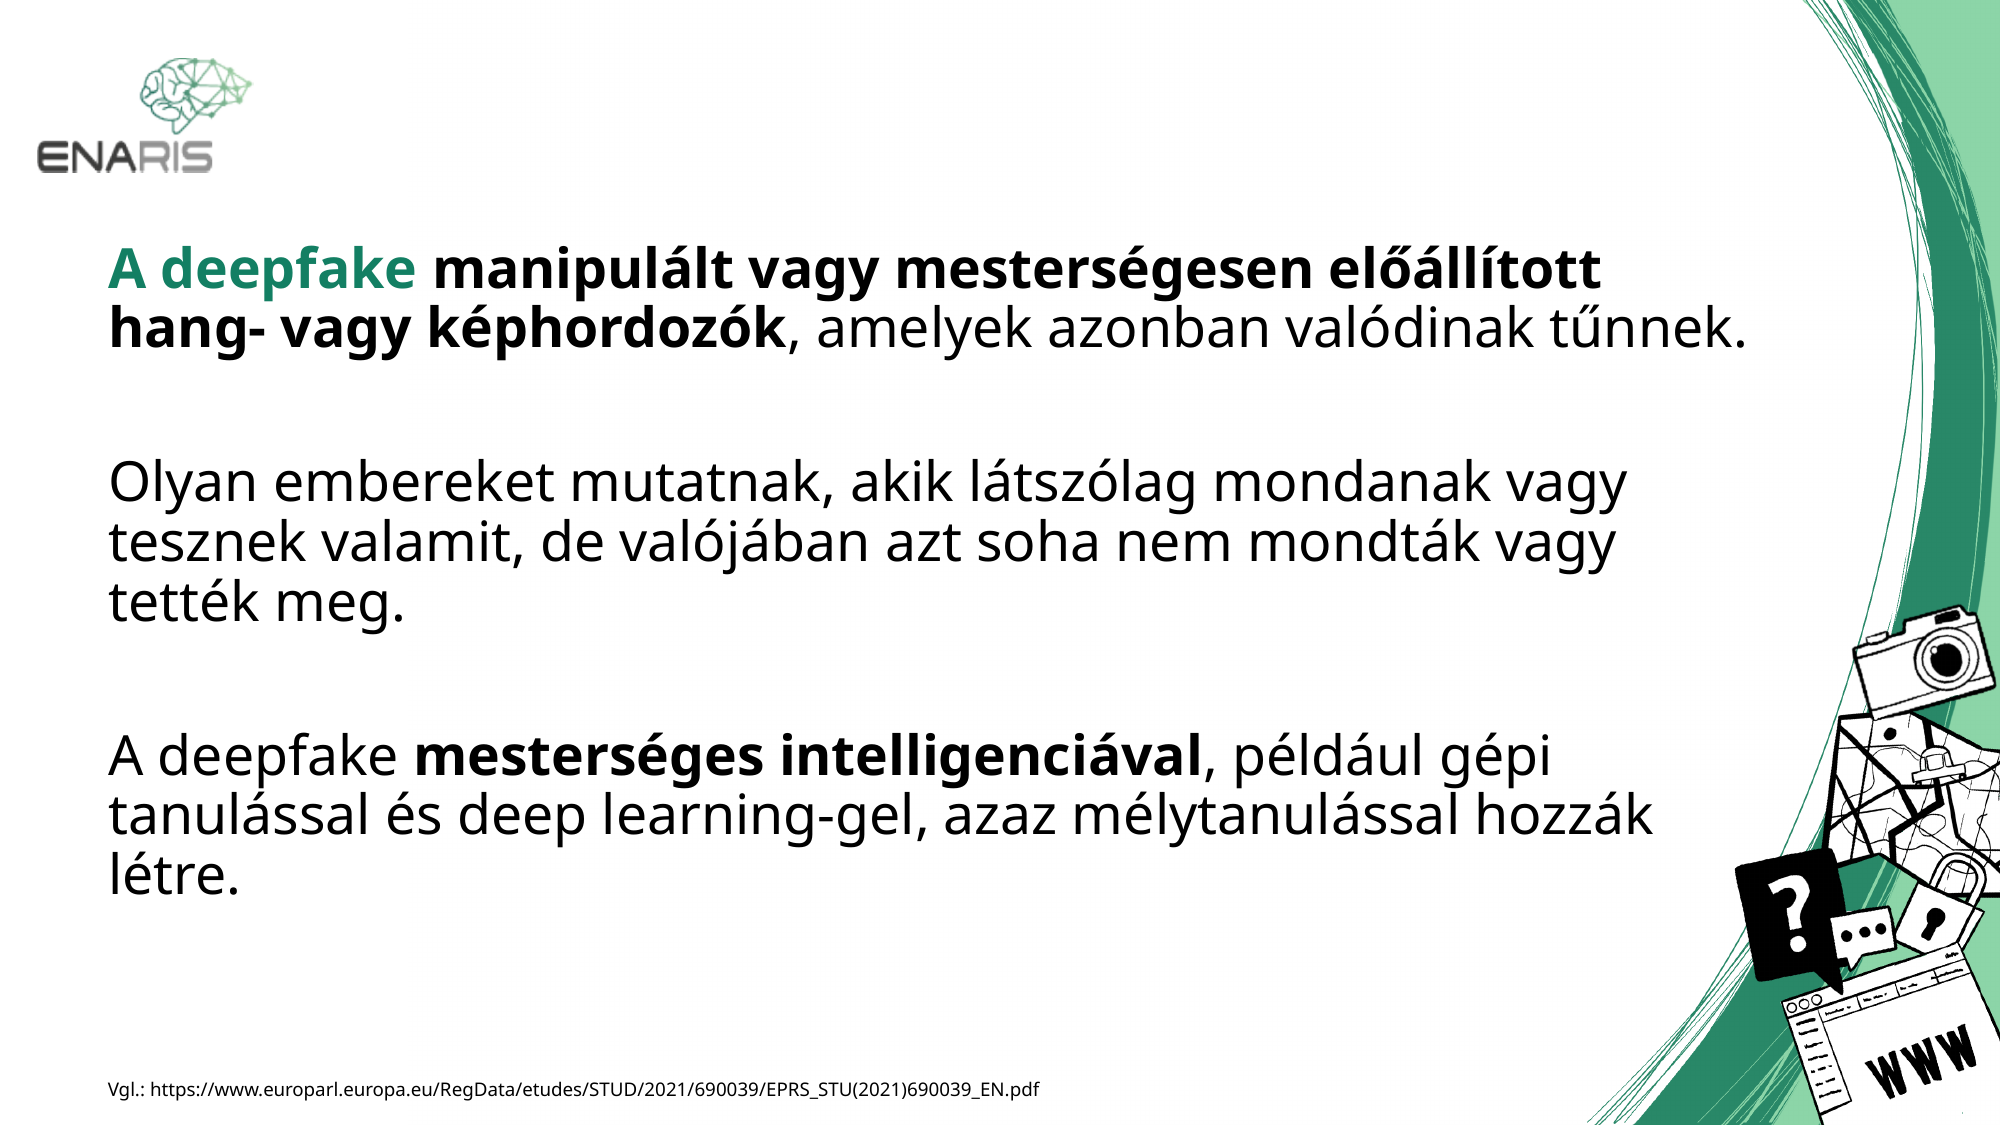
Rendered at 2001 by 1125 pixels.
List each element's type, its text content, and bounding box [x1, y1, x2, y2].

list A deepfake manipulált vagy mesterségesen előállított hang- vagy képhordozók, amelyek azonban valódinak tűnnek. Olyan embereket mutatnak, akik látszólag mondanak vagy tesznek valamit, de valójában azt soha nem mondták vagy tették meg. A deepfake mesterséges intelligenciával, például gépi tanulással és deep learning-gel, azaz mélytanulással hozzák létre. [93, 233, 1776, 979]
text_box Vgl.: https://www.europarl.europa.eu/RegData/etudes/STUD/2021/690039/EPRS_STU(2021)690039_EN.pdf [93, 1070, 1577, 1108]
picture [408, 0, 2000, 1125]
picture [37, 58, 254, 173]
